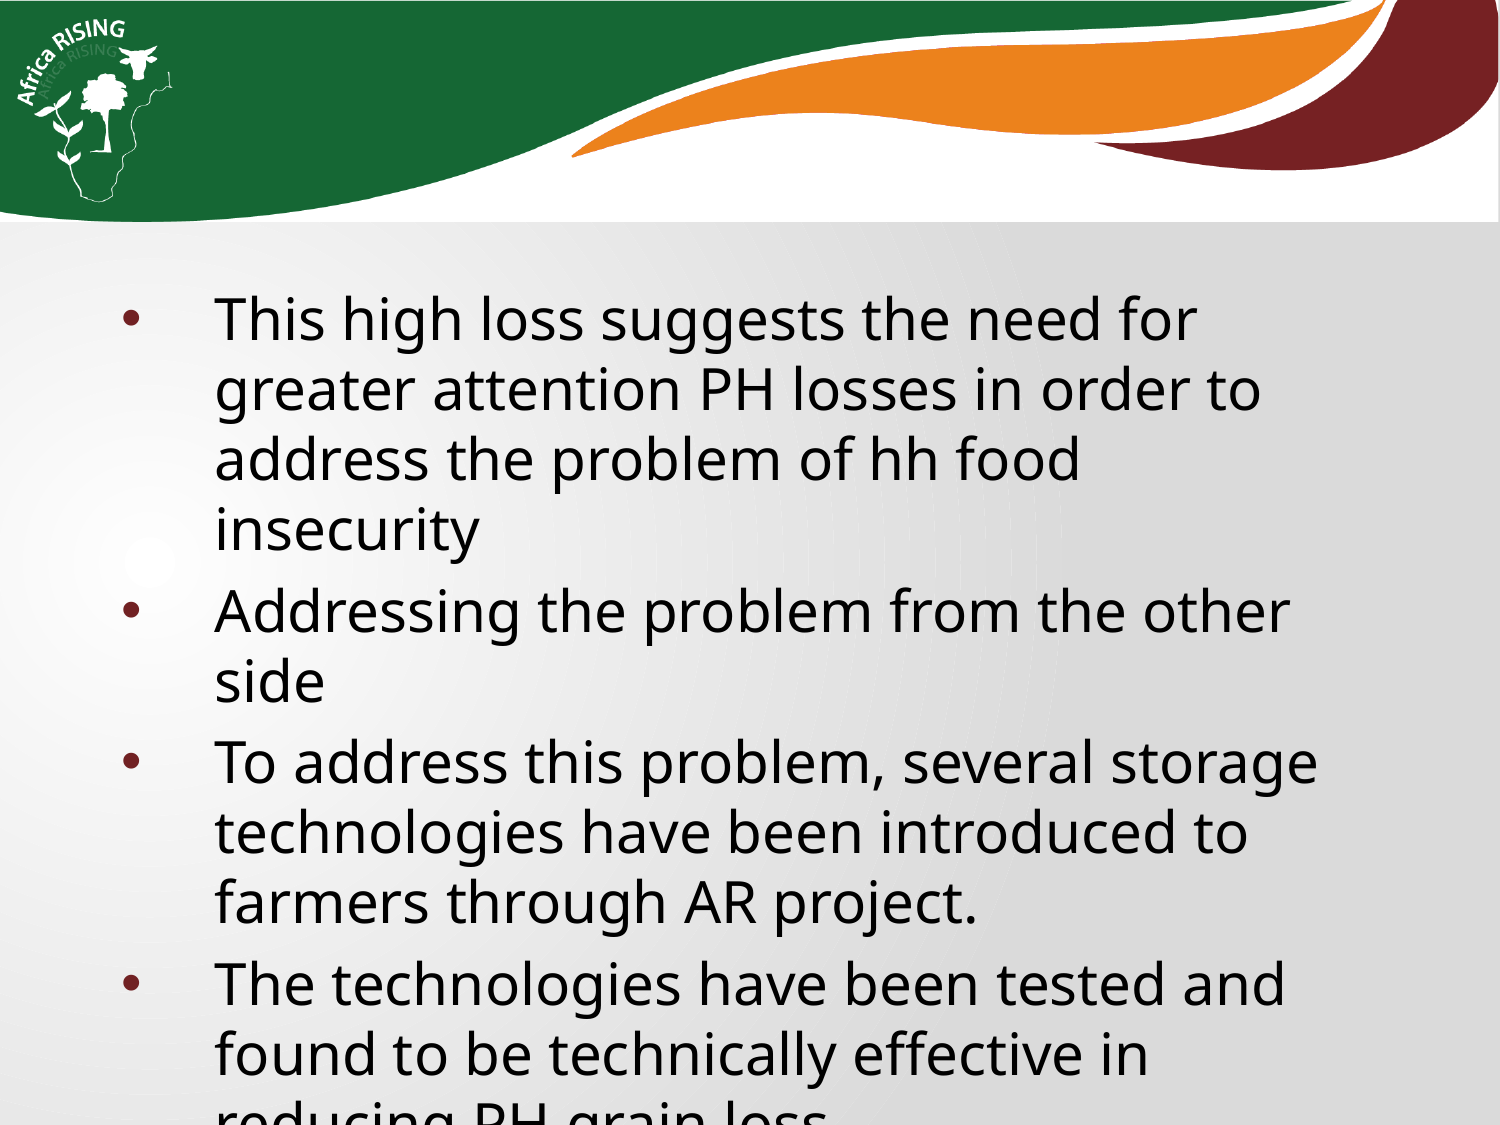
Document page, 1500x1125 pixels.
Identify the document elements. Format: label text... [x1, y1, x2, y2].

picture [0, 0, 1499, 222]
list This high loss suggests the need for greater attention PH losses in order to address the problem of hh food insecurity Addressing the problem from the other side To address this problem, several storage technologies have been introduced to farmers through AR project. The technologies have been tested and found to be technically effective in reducing PH grain loss. [87, 275, 1363, 1063]
